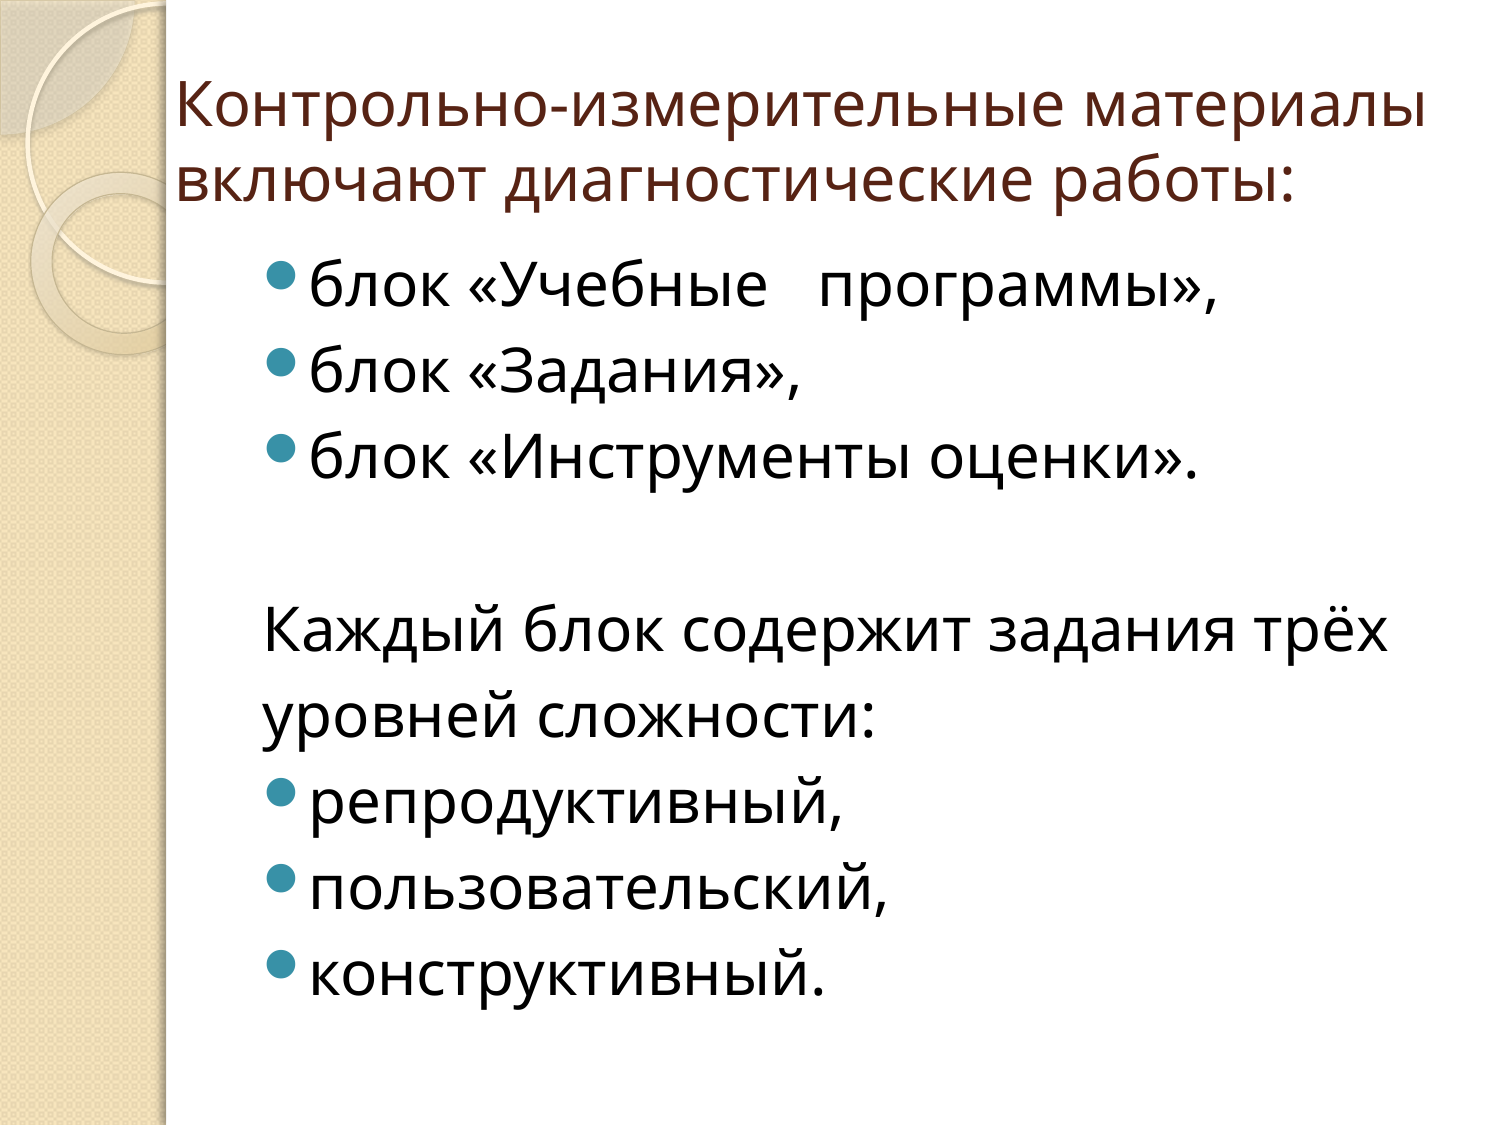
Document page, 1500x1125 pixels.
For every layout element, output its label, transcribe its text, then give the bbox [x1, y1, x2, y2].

list блок «Учебные программы», блок «Задания», блок «Инструменты оценки». Каждый блок содержит задания трёх уровней сложности: репродуктивный, пользовательский, конструктивный. [235, 237, 1466, 1025]
title Контрольно-измерительные материалы включают диагностические работы: [159, 45, 1483, 233]
